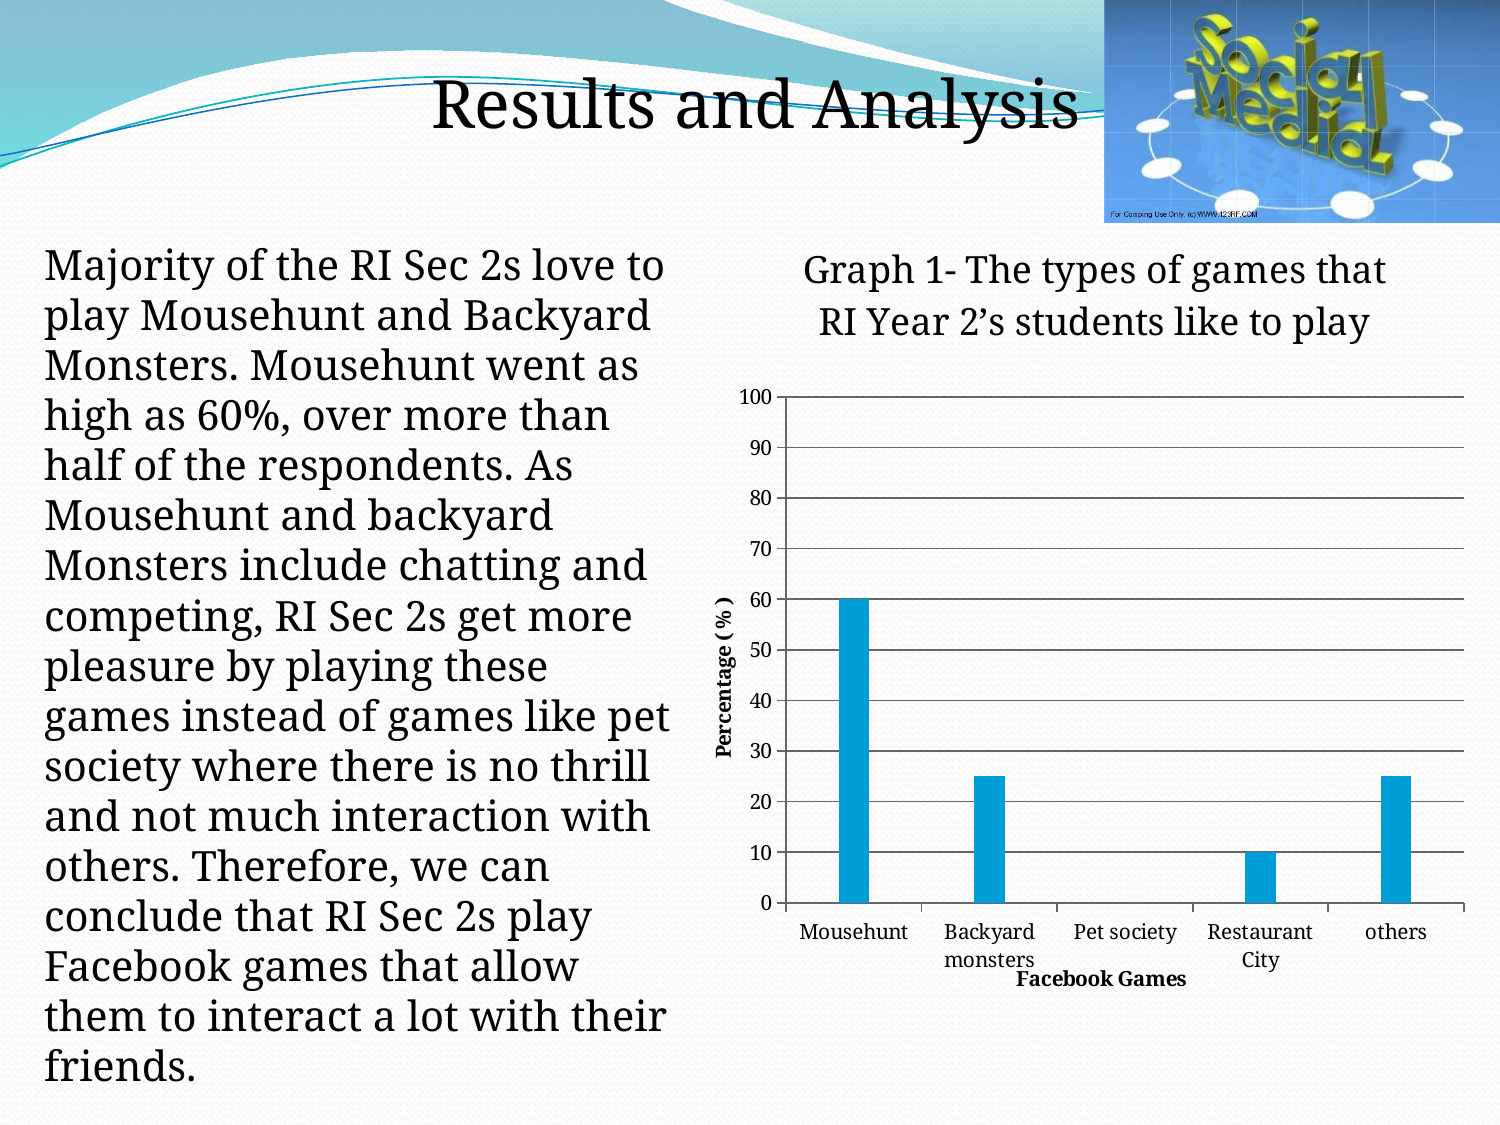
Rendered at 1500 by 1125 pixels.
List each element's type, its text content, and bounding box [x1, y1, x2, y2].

chart [702, 231, 1465, 1000]
text_box Results and Analysis [348, 54, 1097, 150]
text_box Majority of the RI Sec 2s love to play Mousehunt and Backyard Monsters. Mousehunt went as high as 60%, over more than half of the respondents. As Mousehunt and backyard Monsters include chatting and competing, RI Sec 2s get more pleasure by playing these games instead of games like pet society where there is no thrill and not much interaction with others. Therefore, we can conclude that RI Sec 2s play Facebook games that allow them to interact a lot with their friends. [29, 231, 691, 1097]
picture [1104, 0, 1500, 223]
